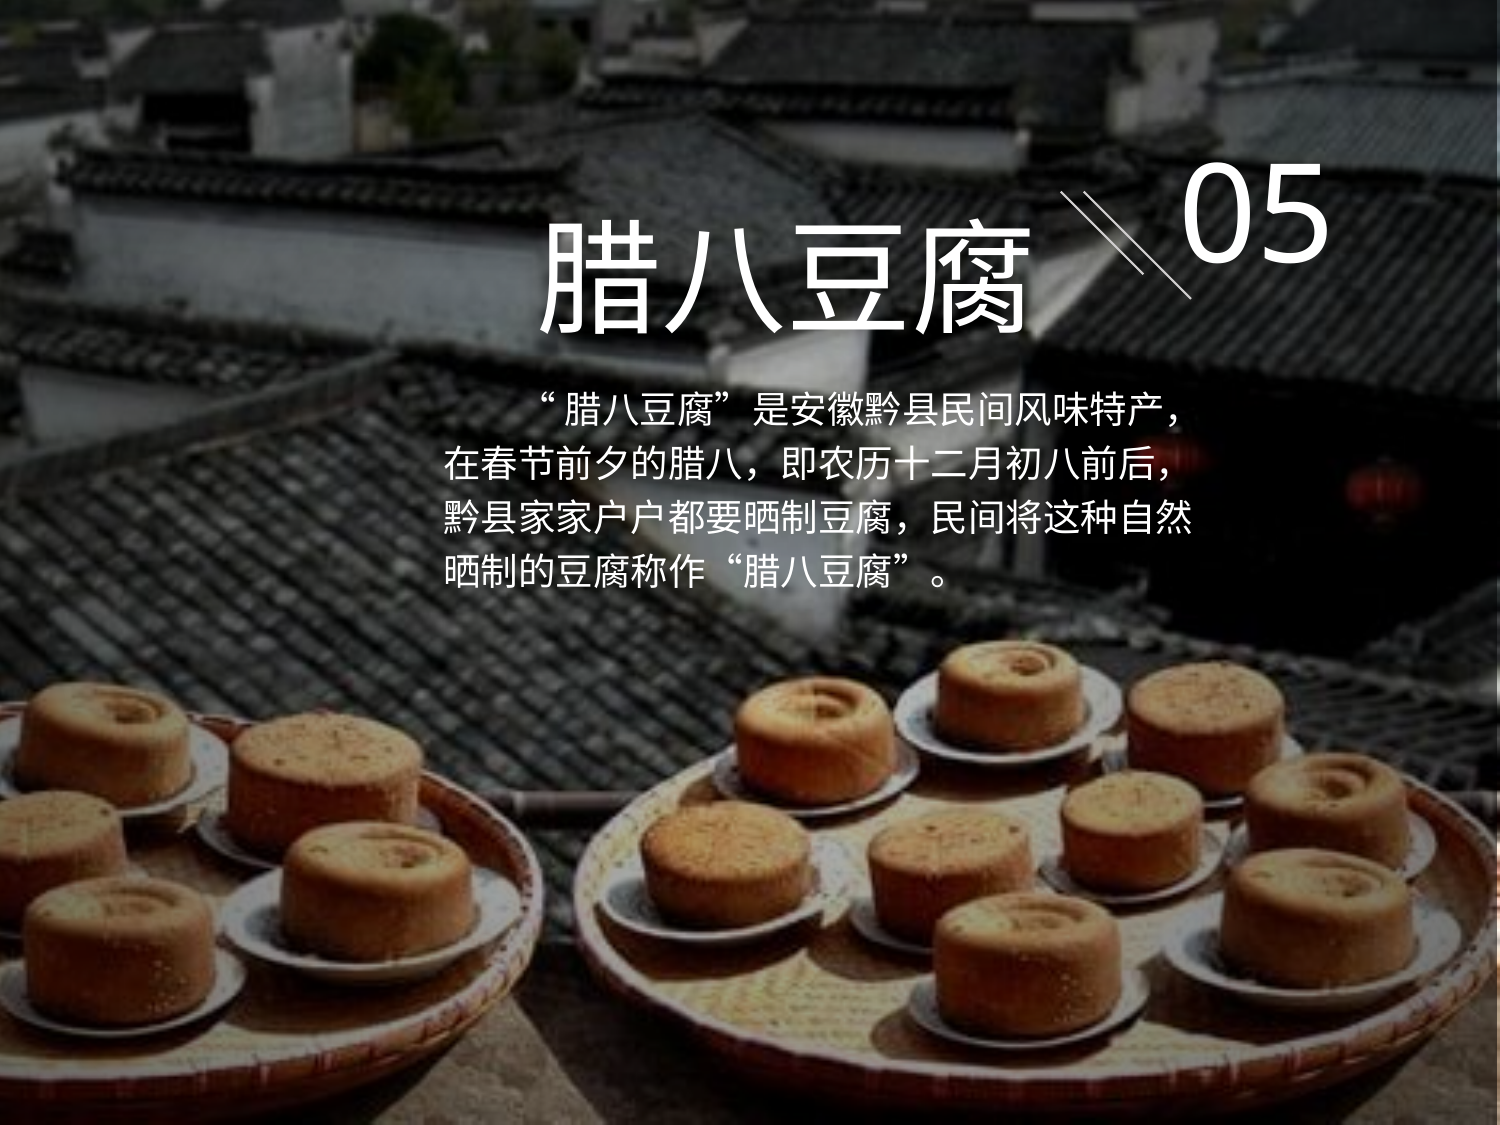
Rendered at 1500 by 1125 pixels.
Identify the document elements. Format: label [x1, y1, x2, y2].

text_box [1060, 191, 1191, 299]
picture [0, 0, 1500, 1125]
